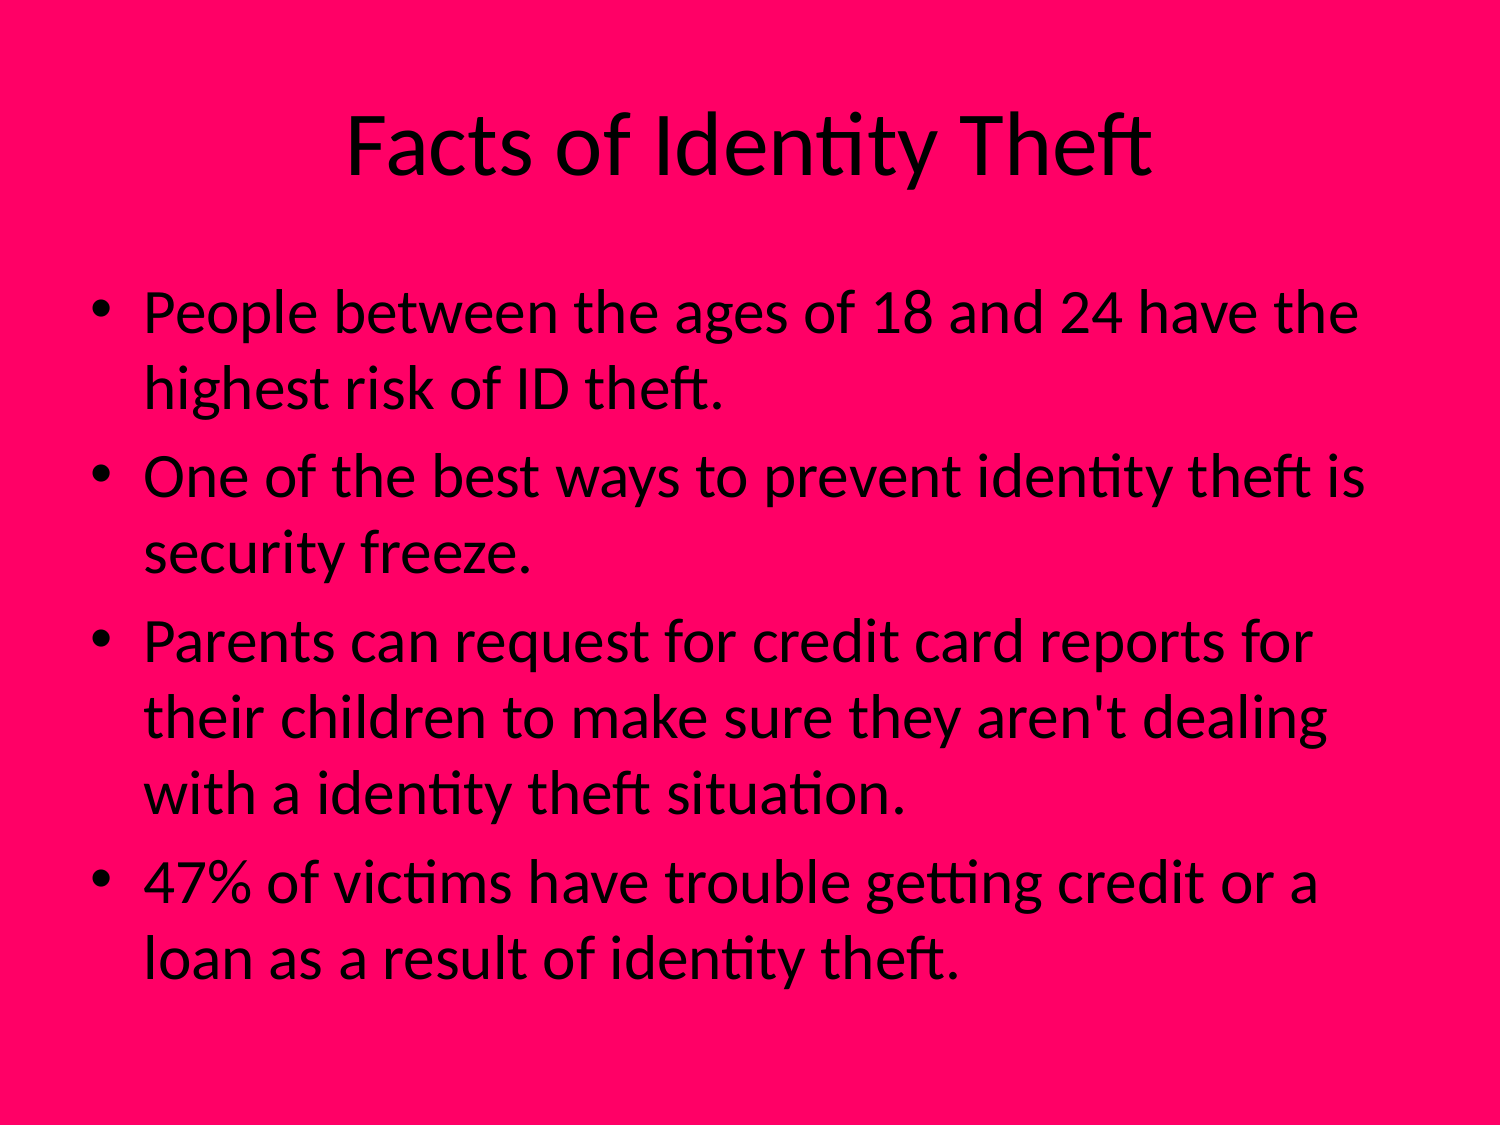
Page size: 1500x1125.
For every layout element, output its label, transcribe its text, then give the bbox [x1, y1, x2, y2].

list People between the ages of 18 and 24 have the highest risk of ID theft. One of the best ways to prevent identity theft is security freeze. Parents can request for credit card reports for their children to make sure they aren't dealing with a identity theft situation. 47% of victims have trouble getting credit or a loan as a result of identity theft. [75, 262, 1425, 1005]
title Facts of Identity Theft [75, 45, 1425, 233]
